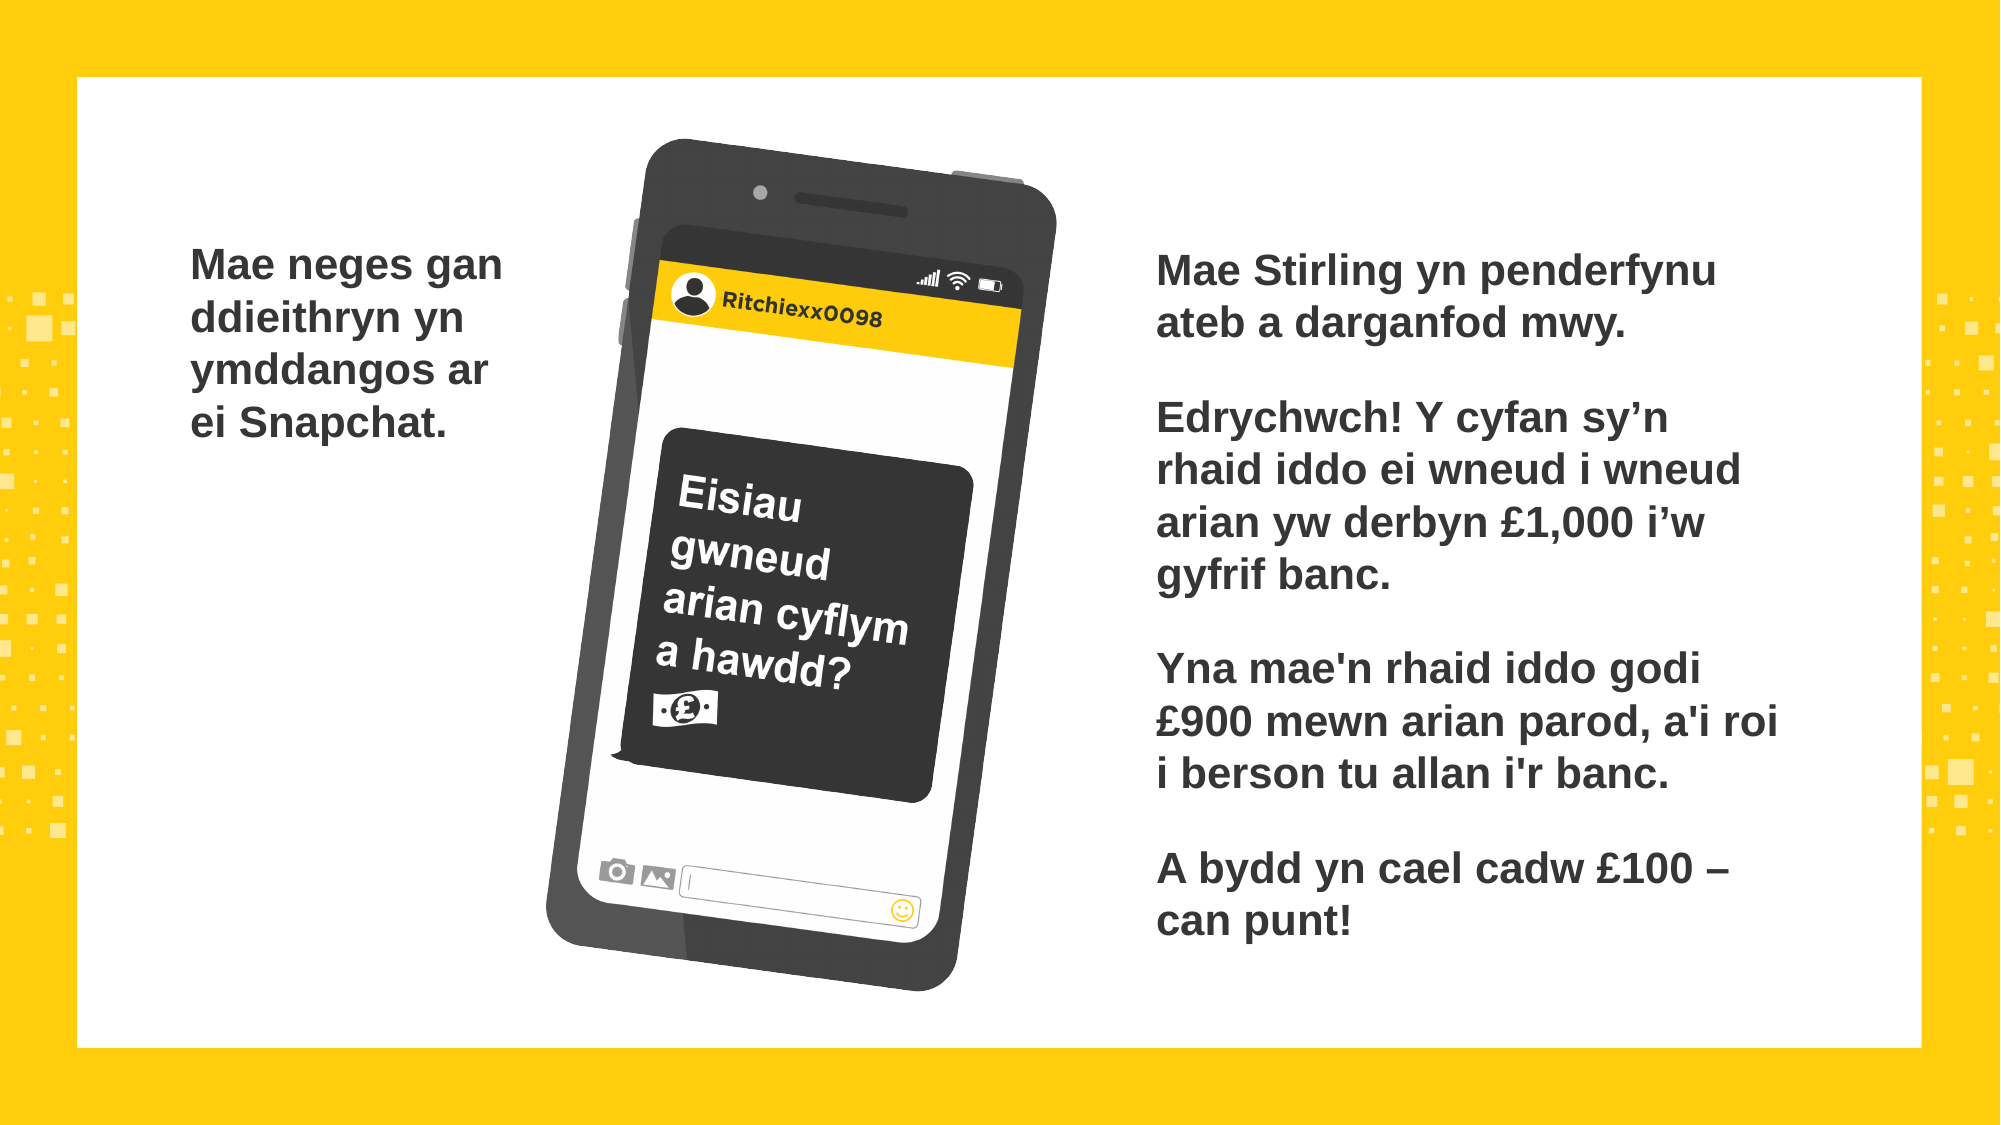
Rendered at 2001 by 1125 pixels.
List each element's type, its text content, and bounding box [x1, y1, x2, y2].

title Mae neges gan ddieithryn yn ymddangos ar ei Snapchat. [175, 228, 544, 454]
text_box Mae Stirling yn penderfynu ateb a darganfod mwy. Edrychwch! Y cyfan sy’n rhaid iddo ei wneud i wneud arian yw derbyn £1,000 i’w gyfrif banc. Yna mae'n rhaid iddo godi £900 mewn arian parod, a'i roi i berson tu allan i'r banc. A bydd yn cael cadw £100 – can punt! [1141, 234, 1800, 952]
picture [532, 129, 1062, 995]
